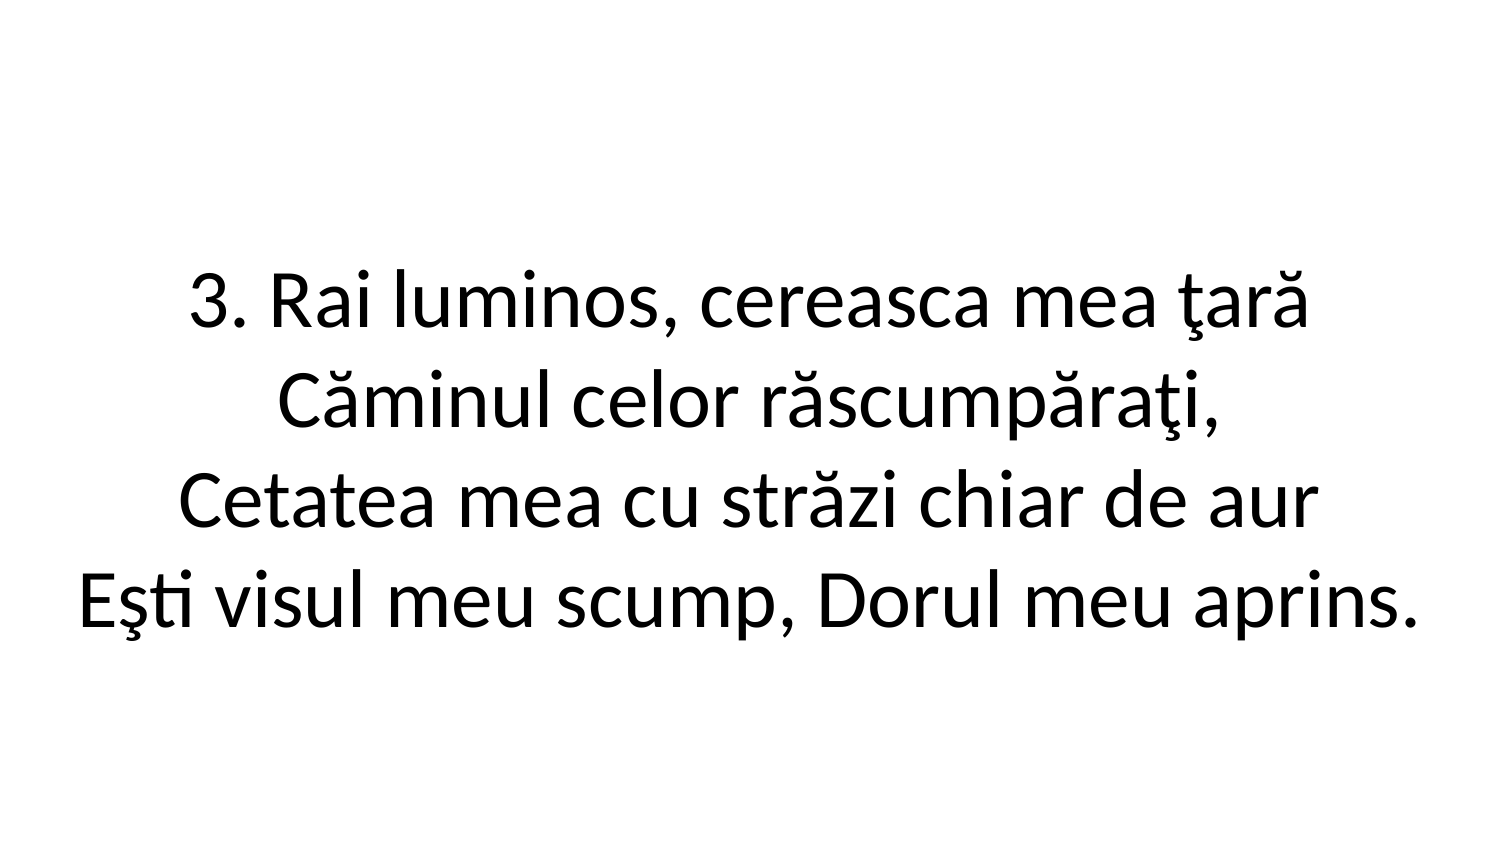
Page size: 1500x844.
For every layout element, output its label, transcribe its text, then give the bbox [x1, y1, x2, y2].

text_box 3. Rai luminos, cereasca mea ţară Căminul celor răscumpăraţi, Cetatea mea cu străzi chiar de aur Eşti visul meu scump, Dorul meu aprins. [62, 192, 1438, 652]
